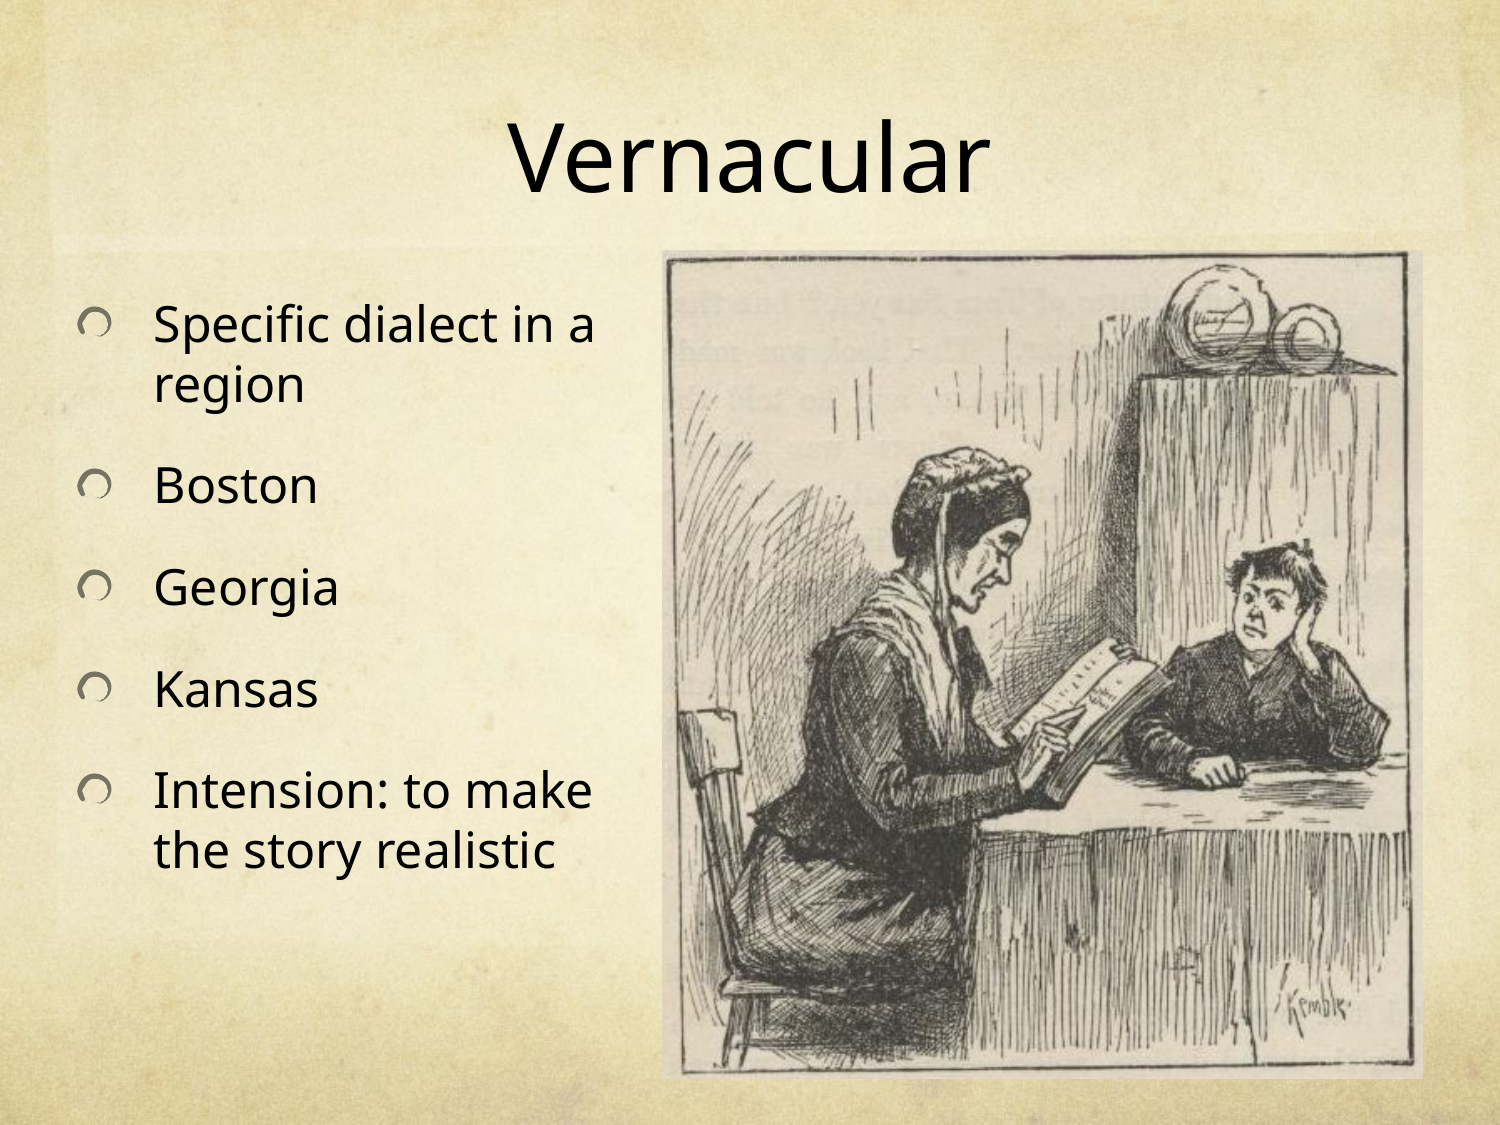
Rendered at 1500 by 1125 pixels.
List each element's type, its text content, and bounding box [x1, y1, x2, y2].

list Specific dialect in a region Boston Georgia Kansas Intension: to make the story realistic [62, 284, 648, 1038]
picture [0, 0, 1500, 1125]
title Vernacular [150, 82, 1350, 225]
